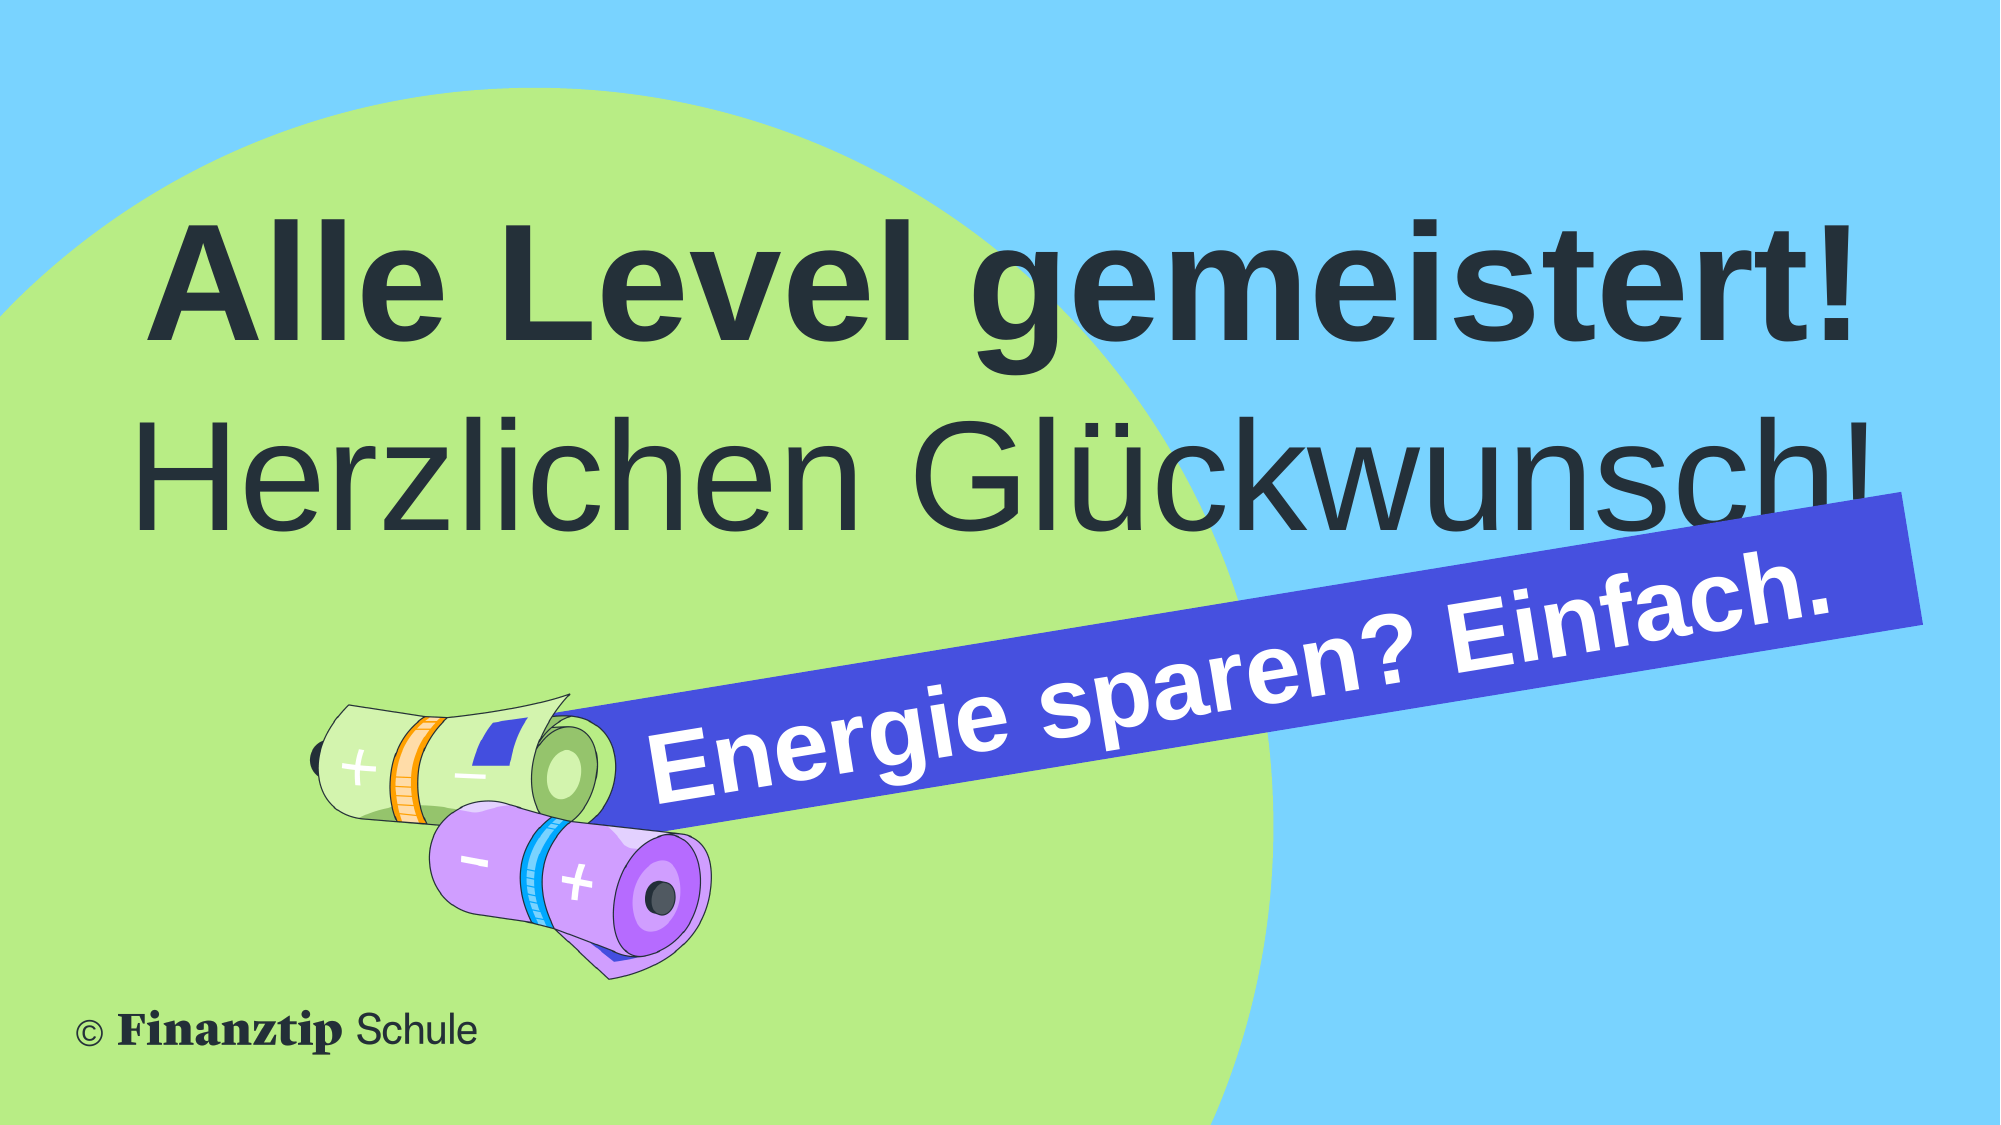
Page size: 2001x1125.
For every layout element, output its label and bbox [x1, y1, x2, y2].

text_box [309, 606, 1922, 980]
picture [118, 1002, 479, 1055]
